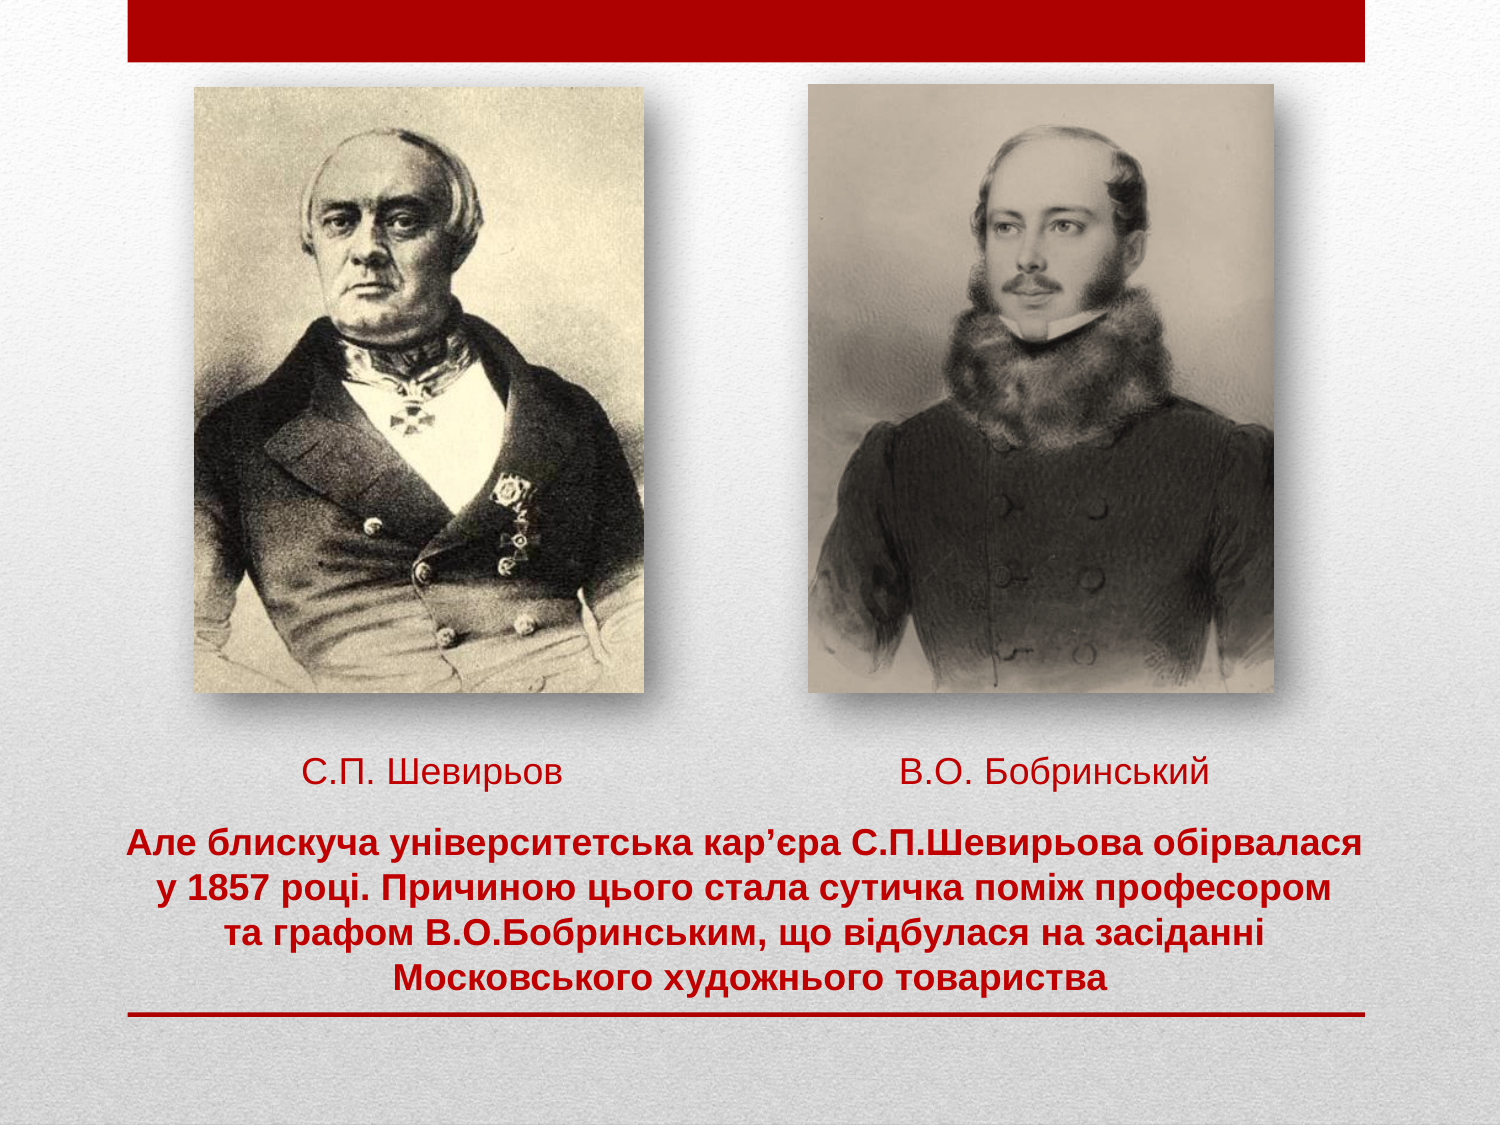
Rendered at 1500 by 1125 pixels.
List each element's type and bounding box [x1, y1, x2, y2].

text_box [75, 84, 1425, 1009]
